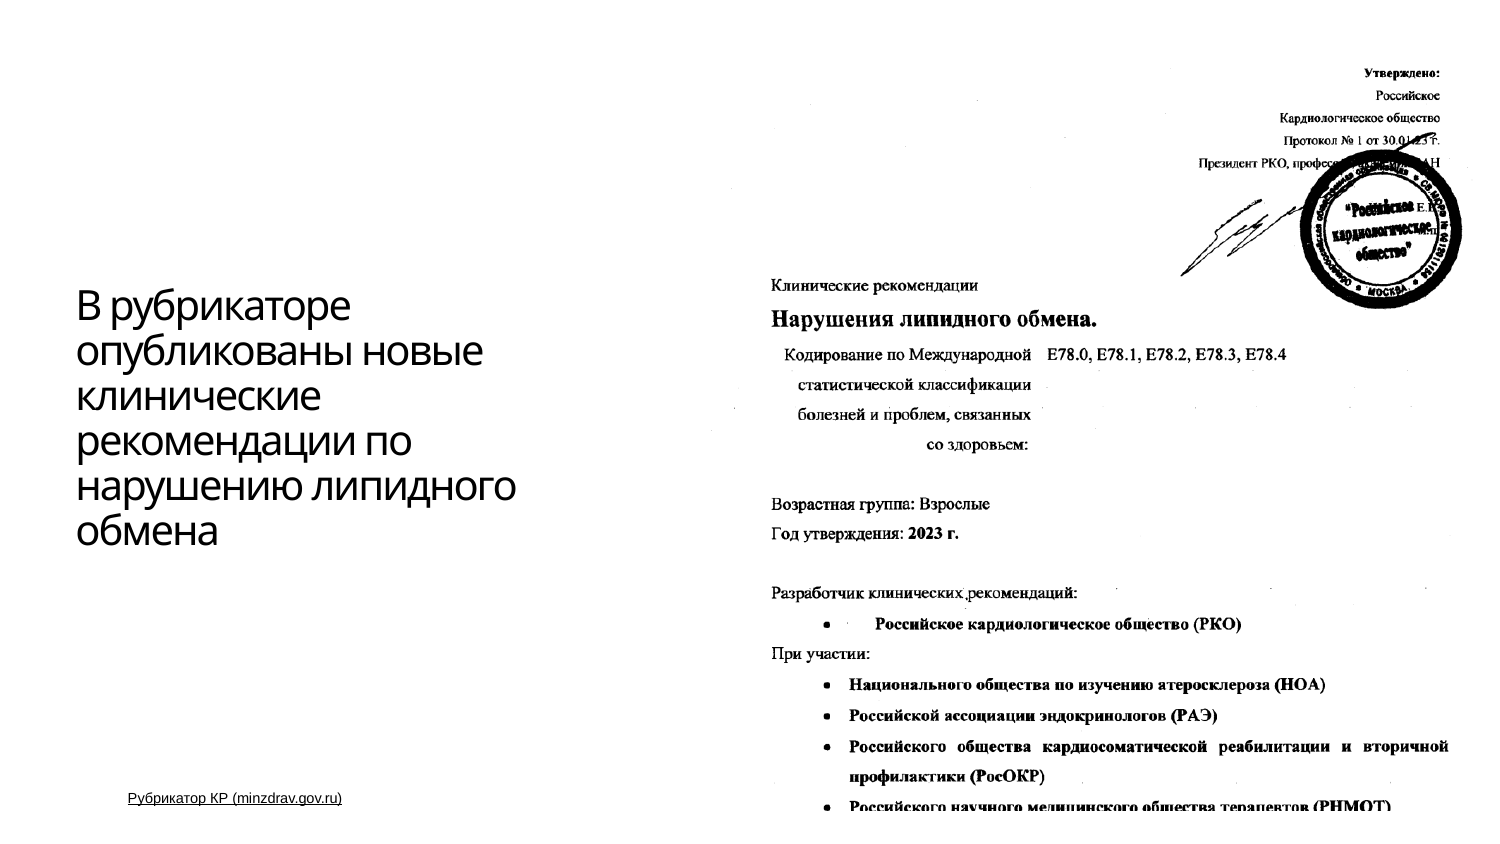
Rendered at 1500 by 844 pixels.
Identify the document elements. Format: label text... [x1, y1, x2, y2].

picture [694, 21, 1500, 812]
footer Рубрикатор КР (minzdrav.gov.ru) [112, 784, 735, 822]
title В рубрикаторе опубликованы новые клинические рекомендации по нарушению липидного обмена [75, 284, 567, 404]
